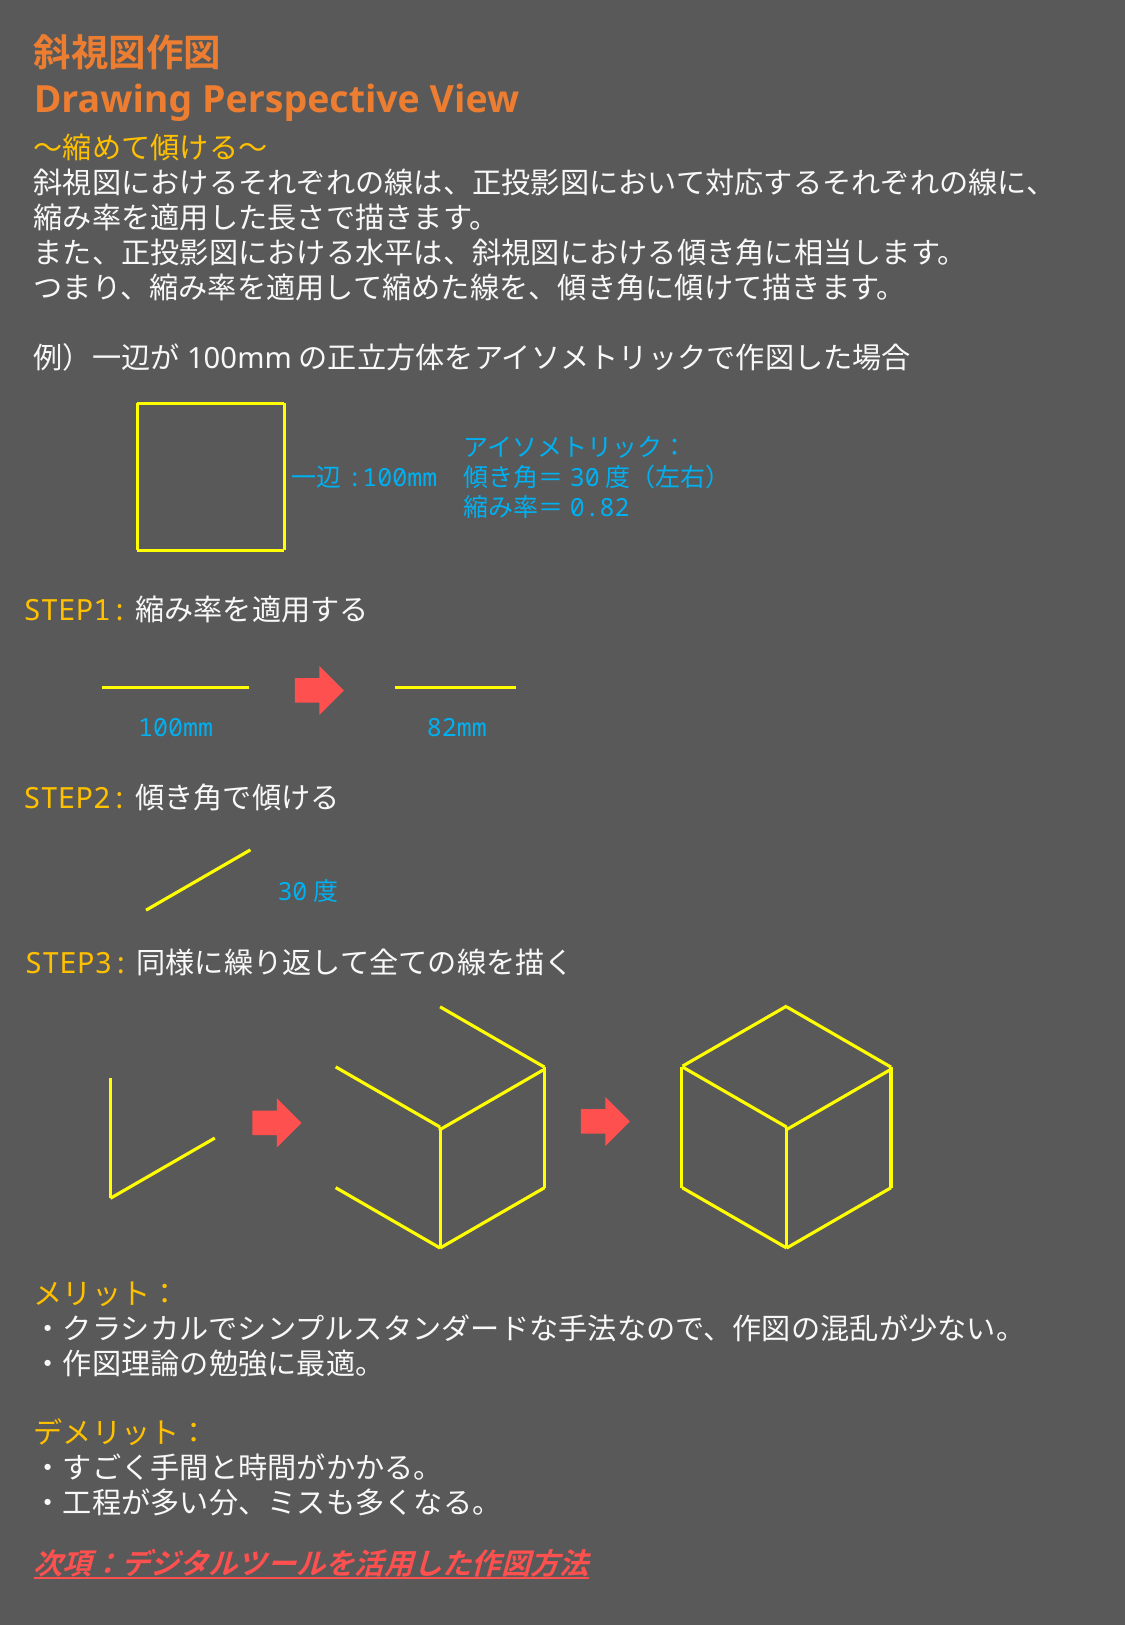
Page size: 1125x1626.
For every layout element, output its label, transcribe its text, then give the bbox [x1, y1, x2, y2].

text_box [250, 1094, 304, 1152]
text_box [579, 1093, 633, 1150]
text_box STEP2:傾き角で傾ける [8, 771, 355, 822]
text_box 一辺:100mm [286, 453, 448, 499]
text_box 斜視図作図 Drawing Perspective View [19, 21, 1125, 122]
text_box 100mm [123, 704, 175, 750]
text_box 82mm [412, 704, 502, 750]
text_box 100mm [177, 704, 228, 750]
text_box ～縮めて傾ける～ 斜視図におけるそれぞれの線は、正投影図において対応するそれぞれの線に、 縮み率を適用した長さで描きます。 また、正投影図における水平は、斜視図における傾き角に相当します。 つまり、縮み率を適用して縮めた線を、傾き角に傾けて描きます。 例）一辺が100mmの正立方体をアイソメトリックで作図した場合 [19, 122, 1125, 382]
text_box 一辺:100mm [276, 453, 283, 499]
text_box STEP3:同様に繰り返して全ての線を描く [9, 937, 589, 987]
text_box メリット： ・クラシカルでシンプルスタンダードな手法なので、作図の混乱が少ない。 ・作図理論の勉強に最適。 デメリット： ・すごく手間と時間がかかる。 ・工程が多い分、ミスも多くなる。 [19, 1267, 1125, 1528]
text_box STEP1:縮み率を適用する [8, 583, 384, 634]
text_box アイソメトリック： 傾き角＝30度（左右） 縮み率＝0.82 [448, 423, 746, 529]
text_box [293, 662, 347, 719]
text_box 次項：デジタルツールを活用した作図方法 [19, 1538, 1125, 1588]
text_box 30度 [262, 868, 354, 914]
